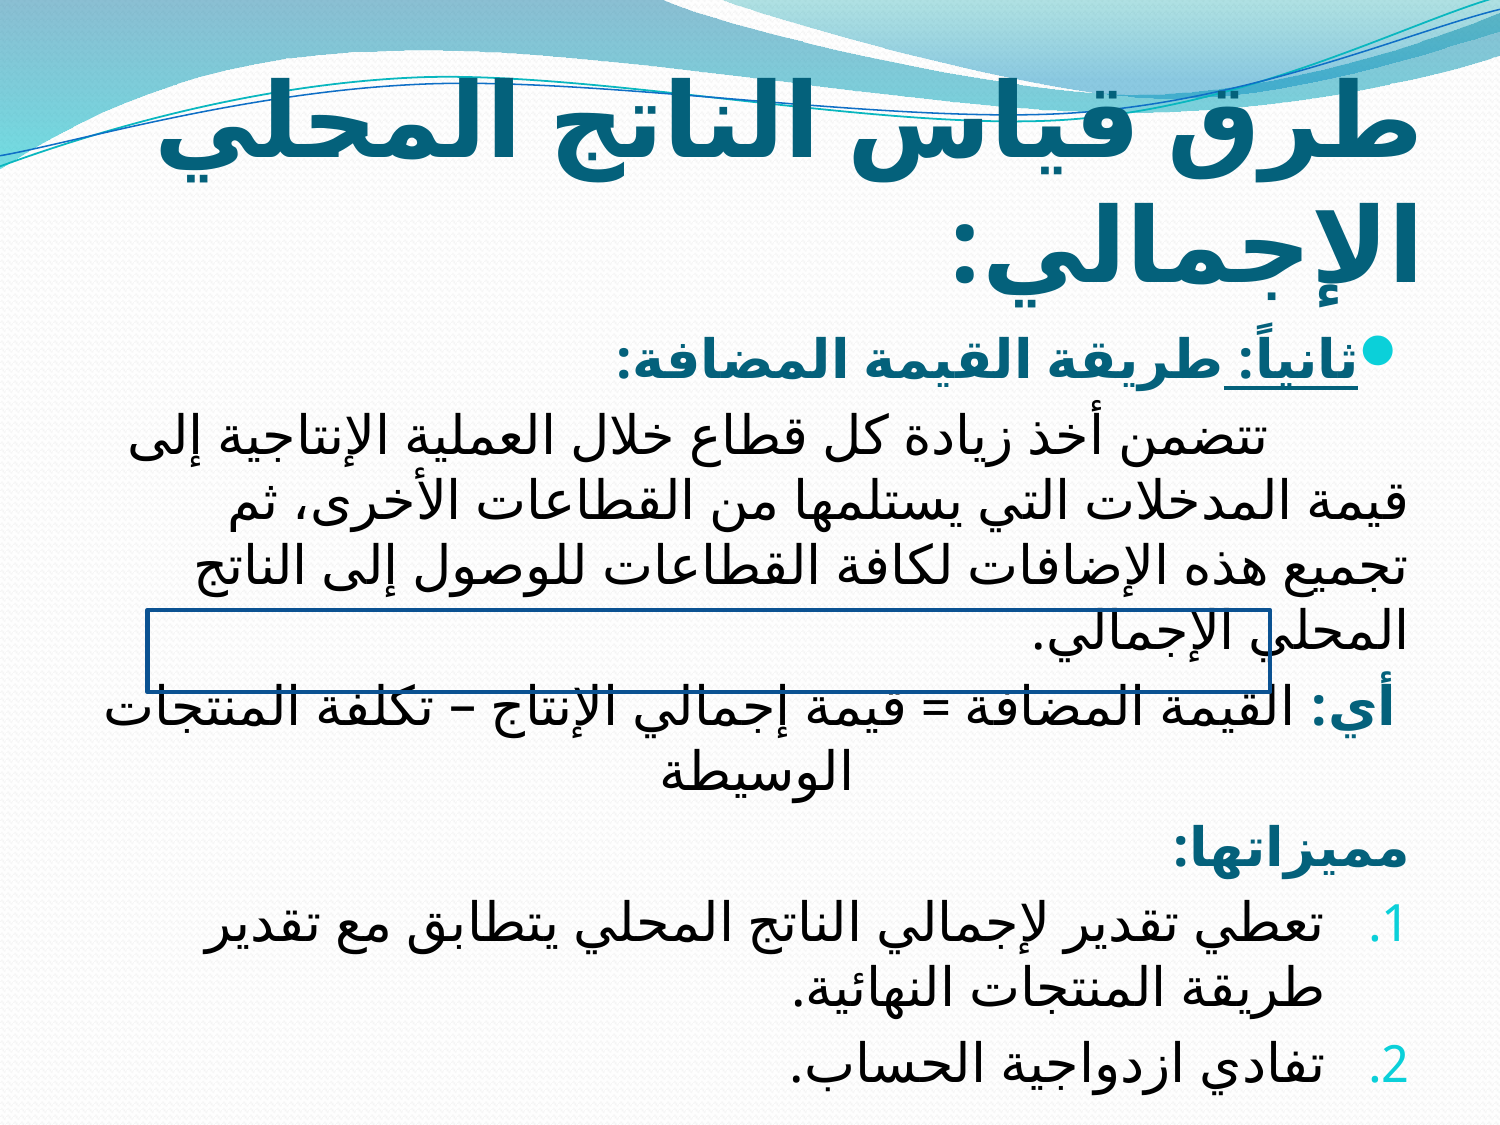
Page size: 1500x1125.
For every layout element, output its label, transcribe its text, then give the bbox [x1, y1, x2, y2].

list ثانياً: طريقة القيمة المضافة: تتضمن أخذ زيادة كل قطاع خلال العملية الإنتاجية إلى قيمة المدخلات التي يستلمها من القطاعات الأخرى، ثم تجميع هذه الإضافات لكافة القطاعات للوصول إلى الناتج المحلي الإجمالي. أي: القيمة المضافة = قيمة إجمالي الإنتاج – تكلفة المنتجات الوسيطة مميزاتها: تعطي تقدير لإجمالي الناتج المحلي يتطابق مع تقدير طريقة المنتجات النهائية. تفادي ازدواجية الحساب. [75, 317, 1425, 1038]
footer [437, 1042, 988, 1103]
title طرق قياس الناتج المحلي الإجمالي: [75, 115, 1425, 303]
text_box [145, 608, 1272, 694]
